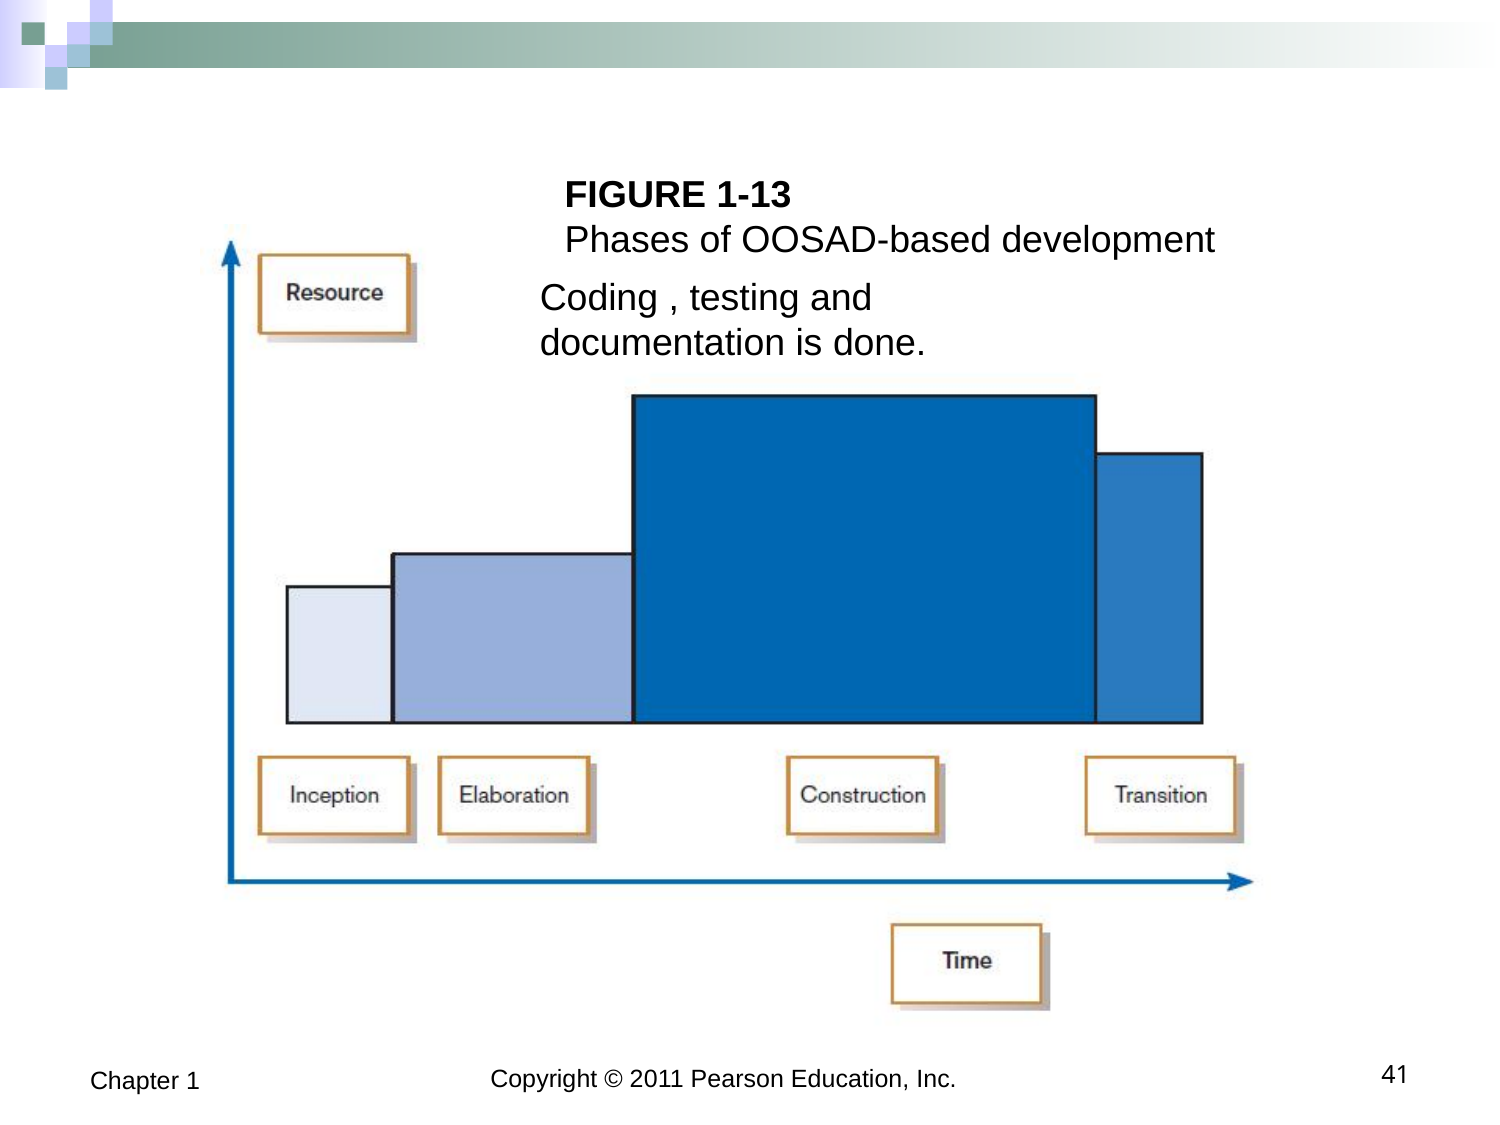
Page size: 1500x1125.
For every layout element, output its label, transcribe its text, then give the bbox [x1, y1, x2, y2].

footer Copyright © 2011 Pearson Education, Inc. [426, 1056, 1074, 1101]
slide_number 41 [1074, 1024, 1426, 1101]
text_box FIGURE 1-13 Phases of OOSAD-based development [549, 162, 1300, 268]
slide_number Chapter 1 [74, 1024, 426, 1103]
picture [199, 224, 1271, 1048]
